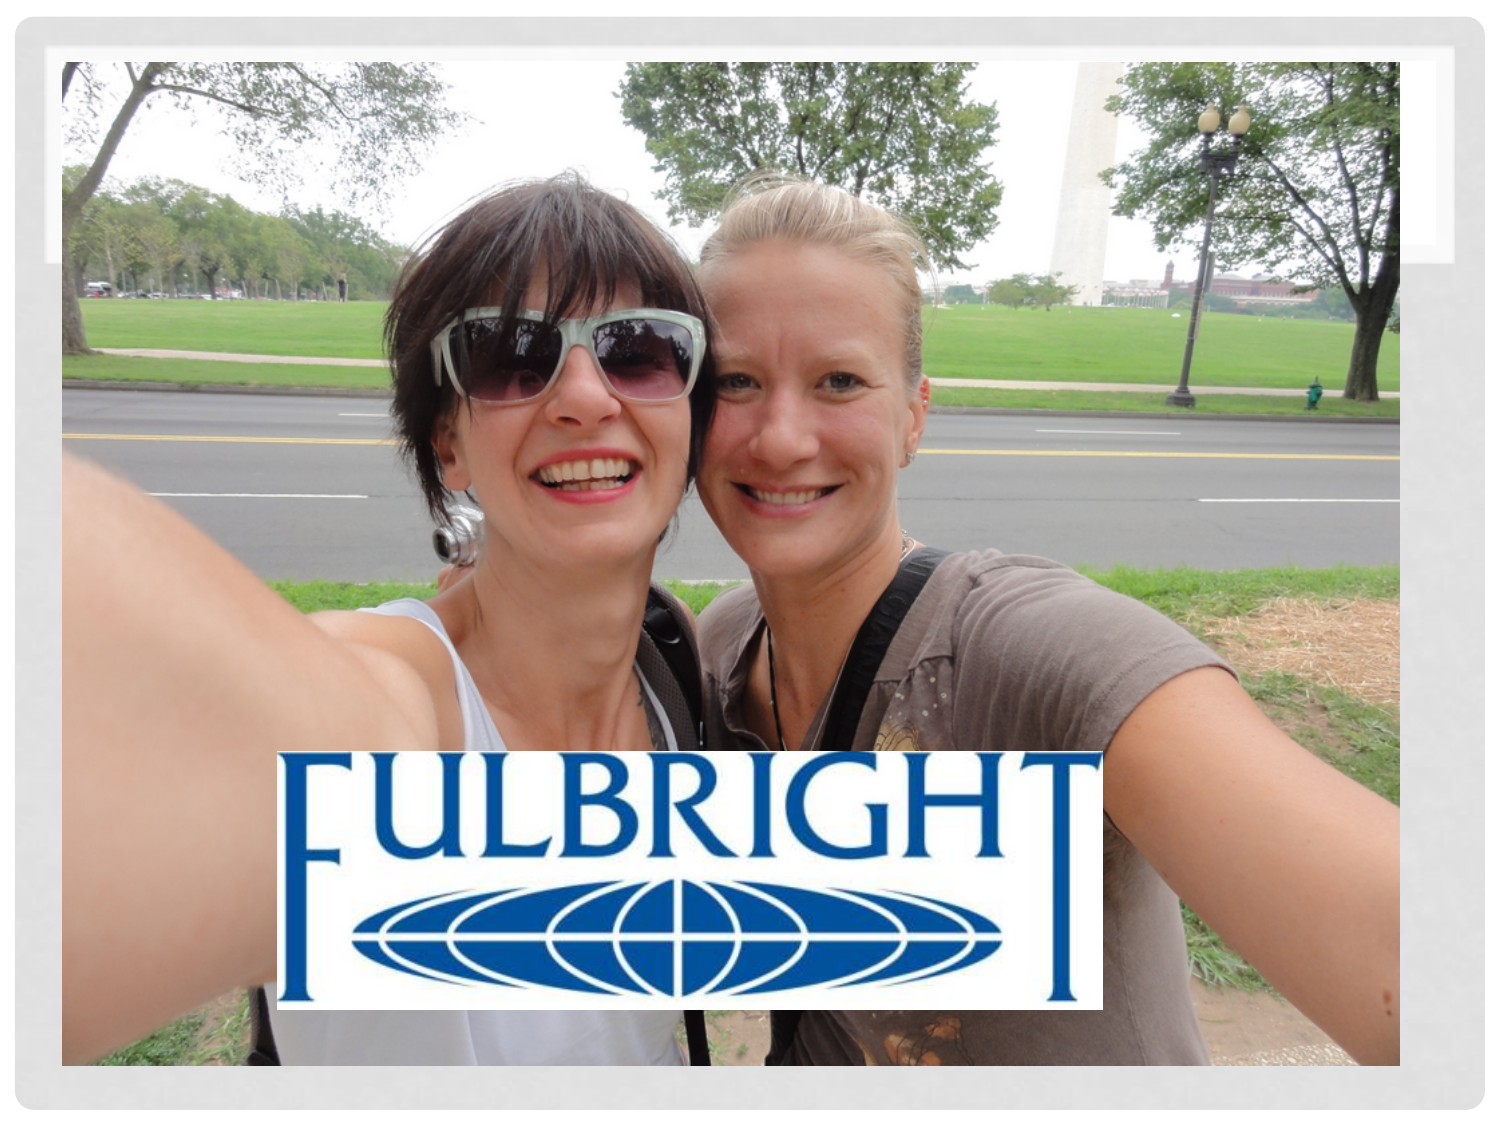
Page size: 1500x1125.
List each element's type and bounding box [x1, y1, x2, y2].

picture [62, 62, 1400, 1066]
